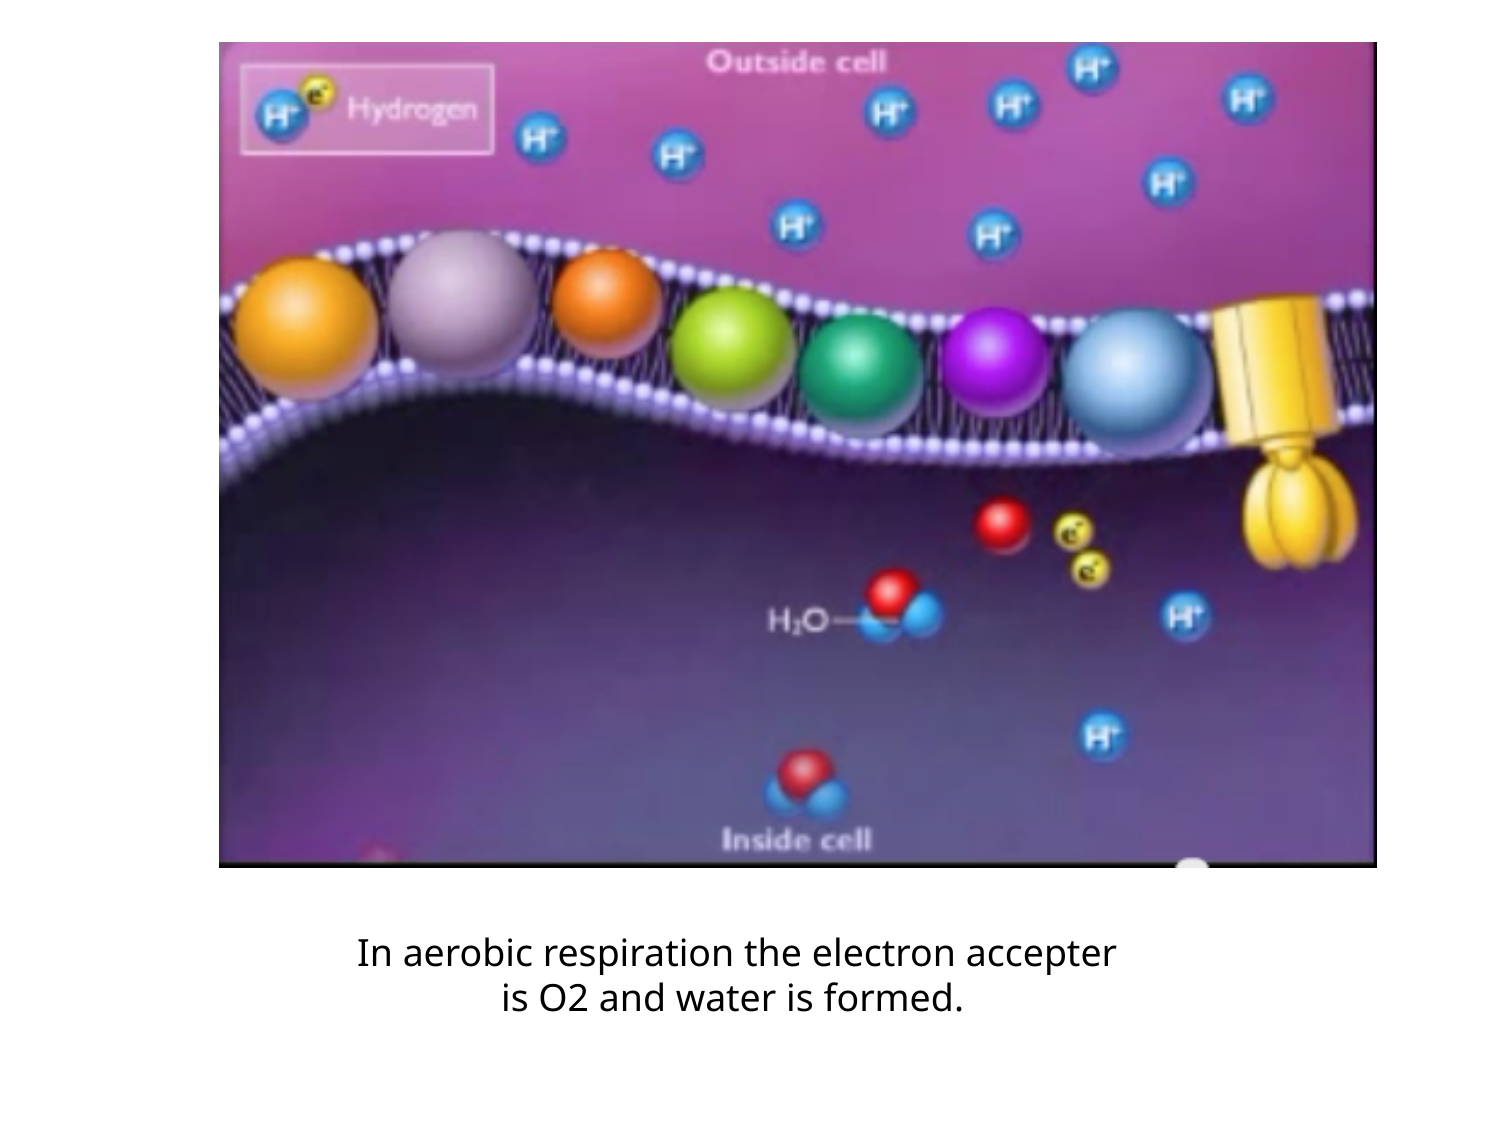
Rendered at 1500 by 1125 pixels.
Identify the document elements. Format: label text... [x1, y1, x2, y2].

picture [219, 42, 1377, 868]
text_box In aerobic respiration the electron accepter is O2 and water is formed. [329, 921, 1146, 1026]
